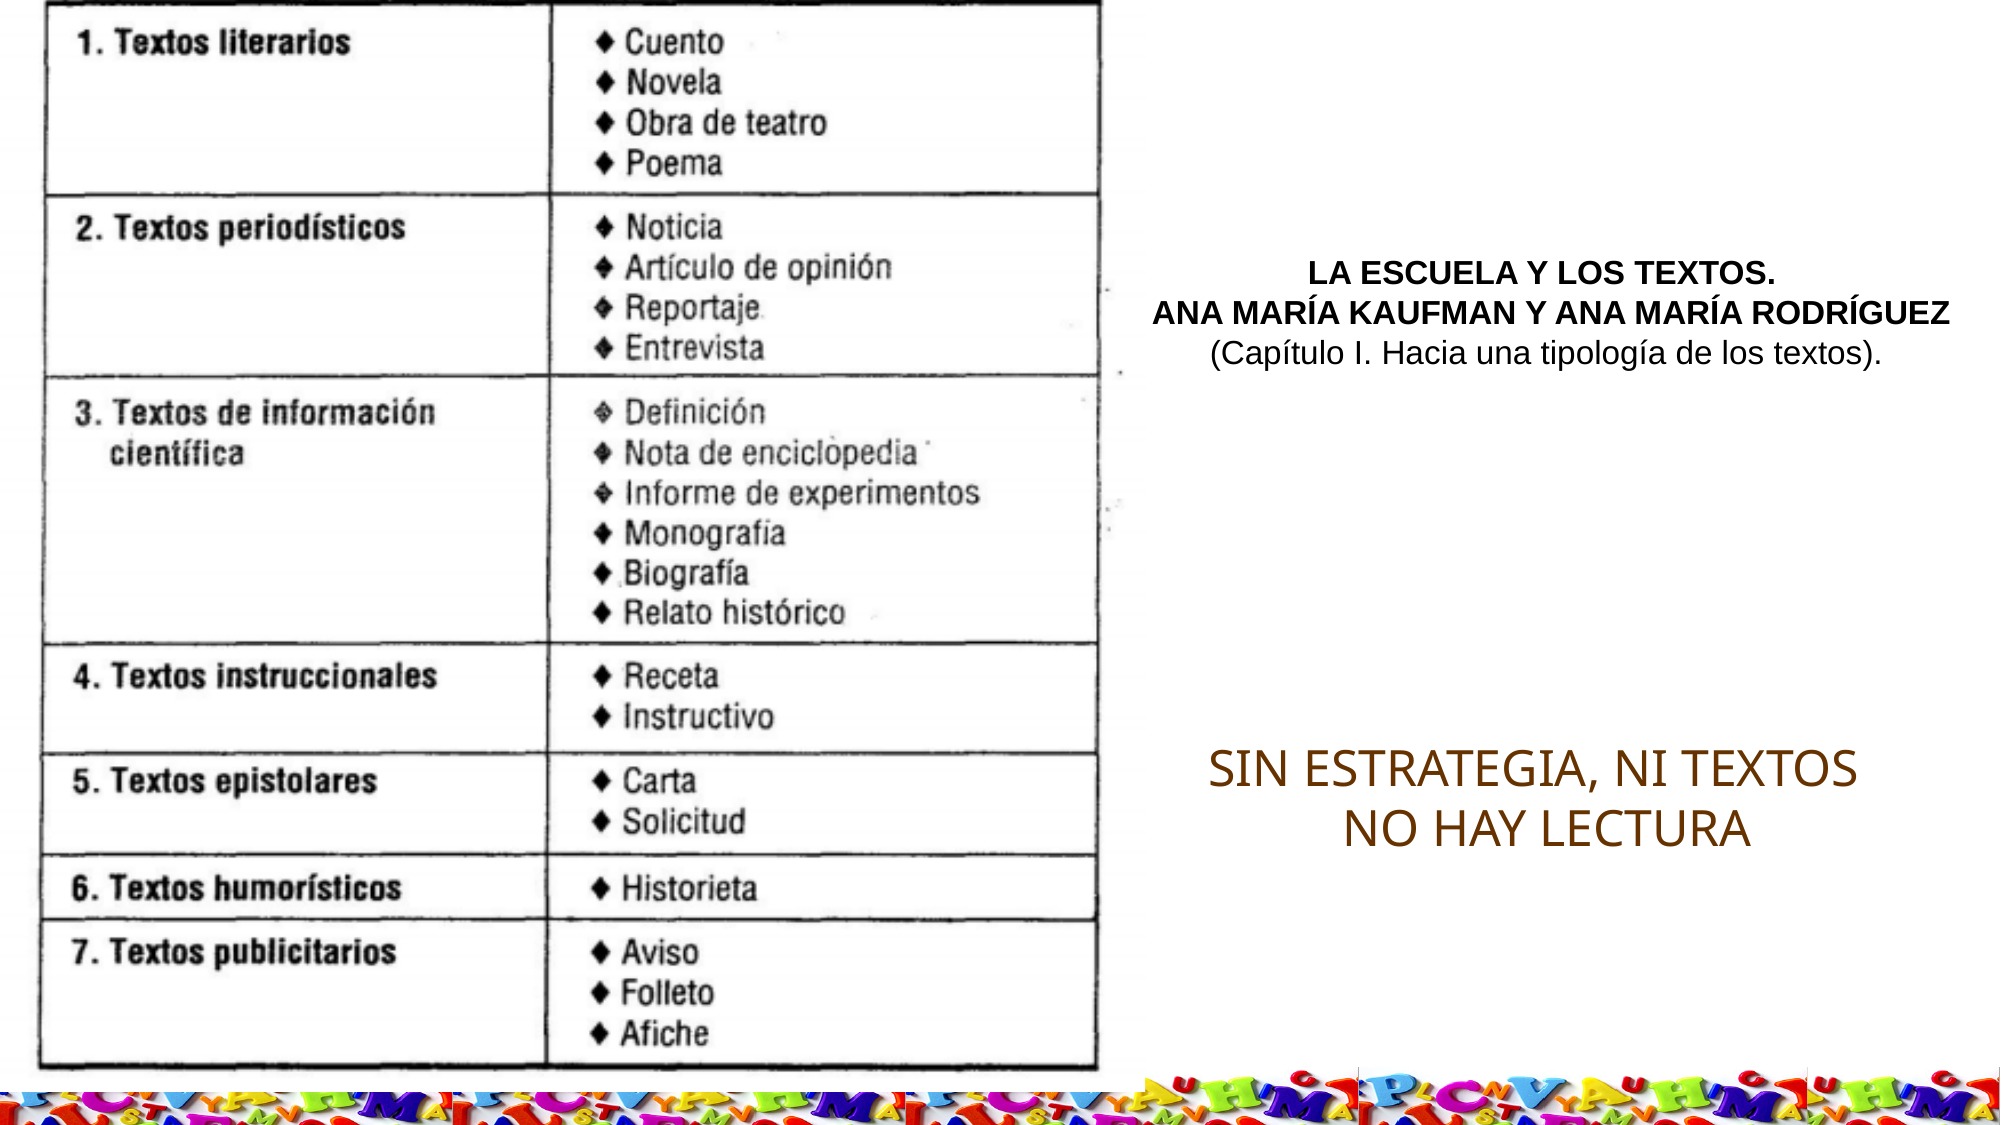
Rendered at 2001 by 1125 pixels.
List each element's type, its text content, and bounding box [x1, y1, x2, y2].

picture [0, 0, 1146, 1092]
text_box SIN ESTRATEGIA, NI TEXTOS NO HAY LECTURA [1146, 729, 2000, 864]
text_box LA ESCUELA Y LOS TEXTOS. ANA MARÍA KAUFMAN Y ANA MARÍA RODRÍGUEZ (Capítulo I. Hacia una tipología de los textos). [1146, 243, 2000, 419]
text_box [0, 1066, 2000, 1125]
